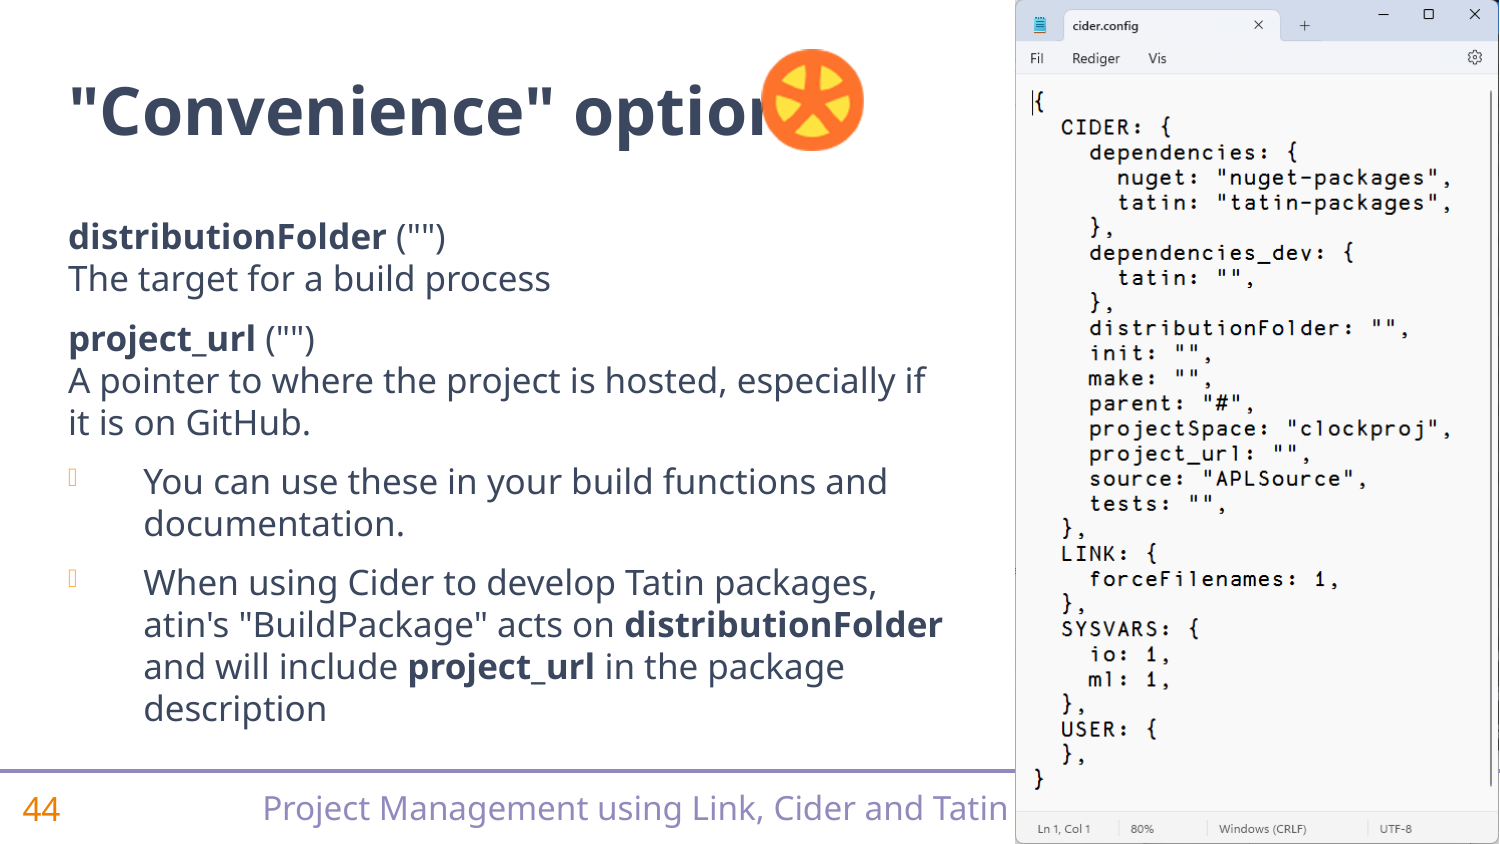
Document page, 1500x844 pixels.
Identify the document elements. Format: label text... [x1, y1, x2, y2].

list distributionFolder ("") The target for a build process project_url ("") A pointer to where the project is hosted, especially if it is on GitHub. You can use these in your build functions and documentation. When using Cider to develop Tatin packages, atin's "BuildPackage" acts on distributionFolder and will include project_url in the package description [53, 207, 970, 740]
picture [1015, 0, 1499, 844]
title "Convenience" options [53, 43, 1010, 157]
picture [761, 49, 864, 152]
